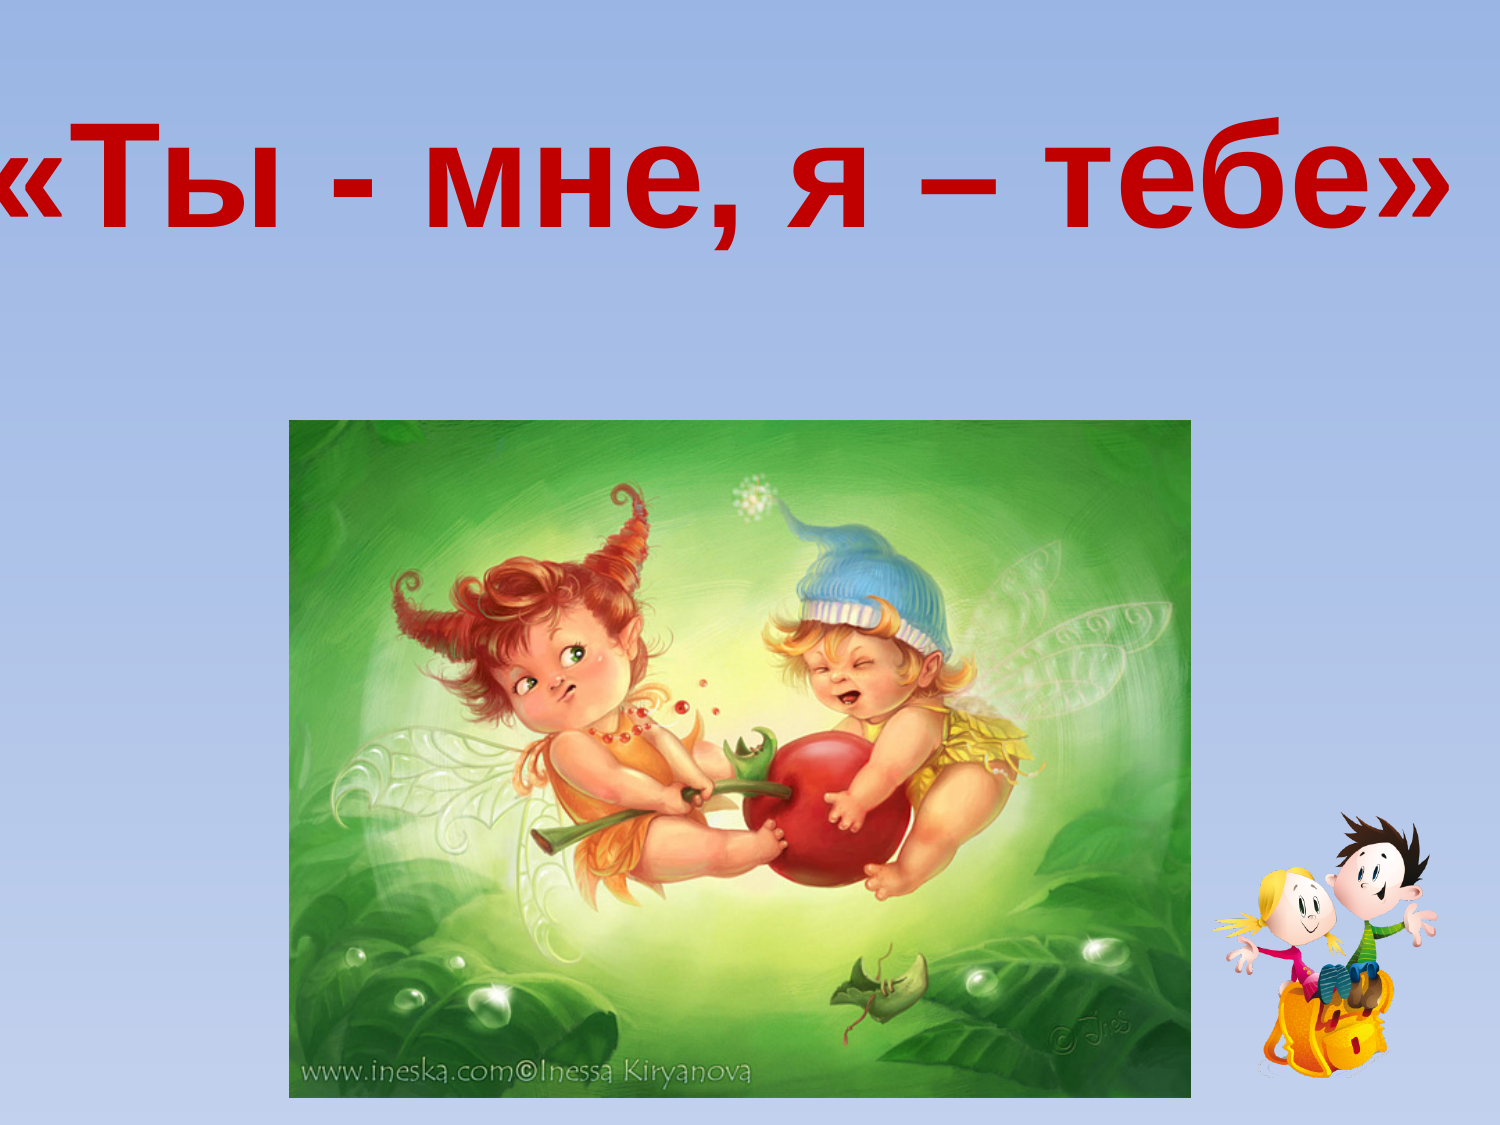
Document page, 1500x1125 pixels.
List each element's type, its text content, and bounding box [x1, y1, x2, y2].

text_box «Ты - мне, я – тебе» [0, 70, 1474, 265]
picture [1196, 808, 1464, 1078]
picture [289, 420, 1192, 1098]
